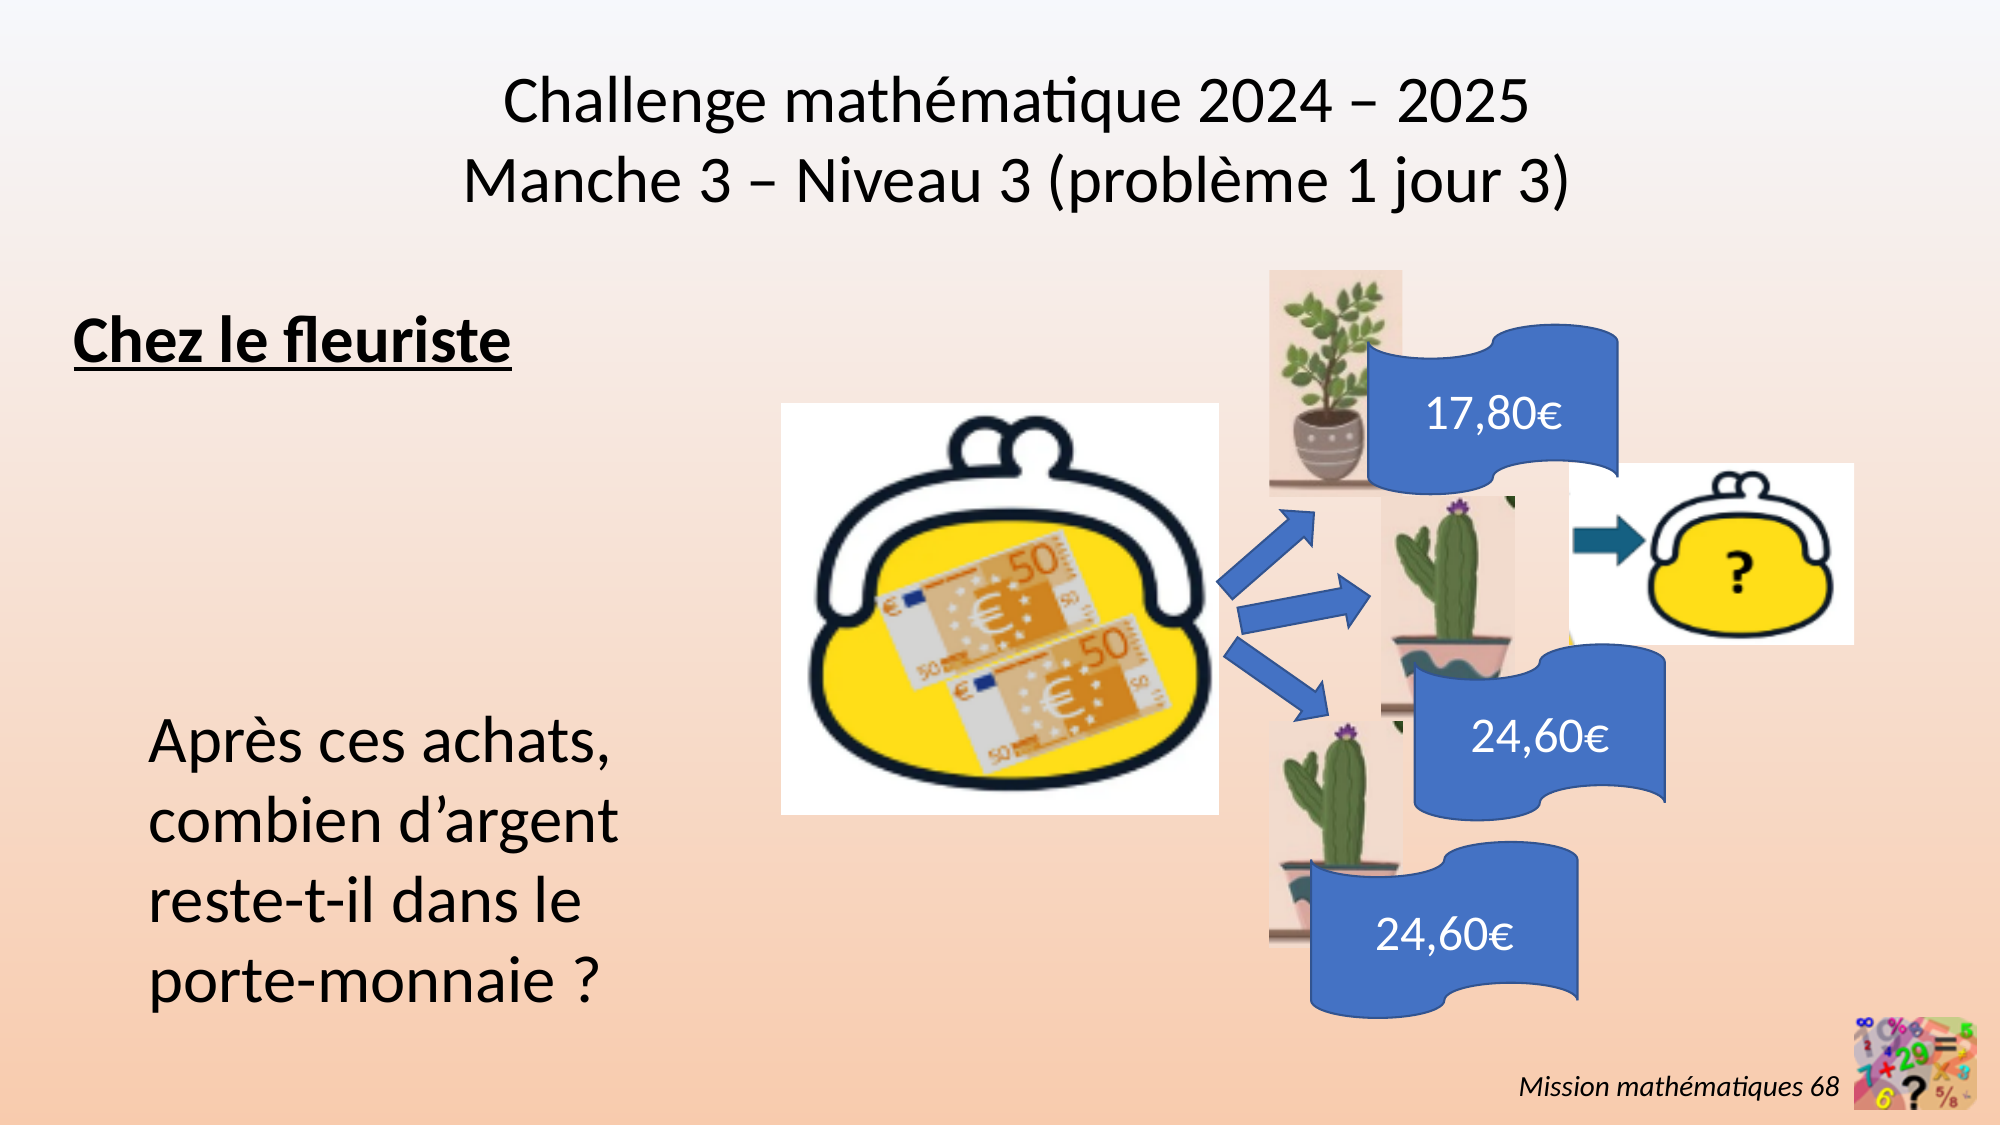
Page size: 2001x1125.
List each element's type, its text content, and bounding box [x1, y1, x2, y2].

text_box Mission mathématiques 68 [1501, 1059, 1854, 1110]
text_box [781, 270, 1855, 1018]
text_box Challenge mathématique 2024 – 2025 Manche 3 – Niveau 3 (problème 1 jour 3) Chez le fleuriste Après ces achats, combien d’argent reste-t-il dans le porte-monnaie ? [58, 48, 1977, 1023]
picture [1854, 1017, 1977, 1110]
